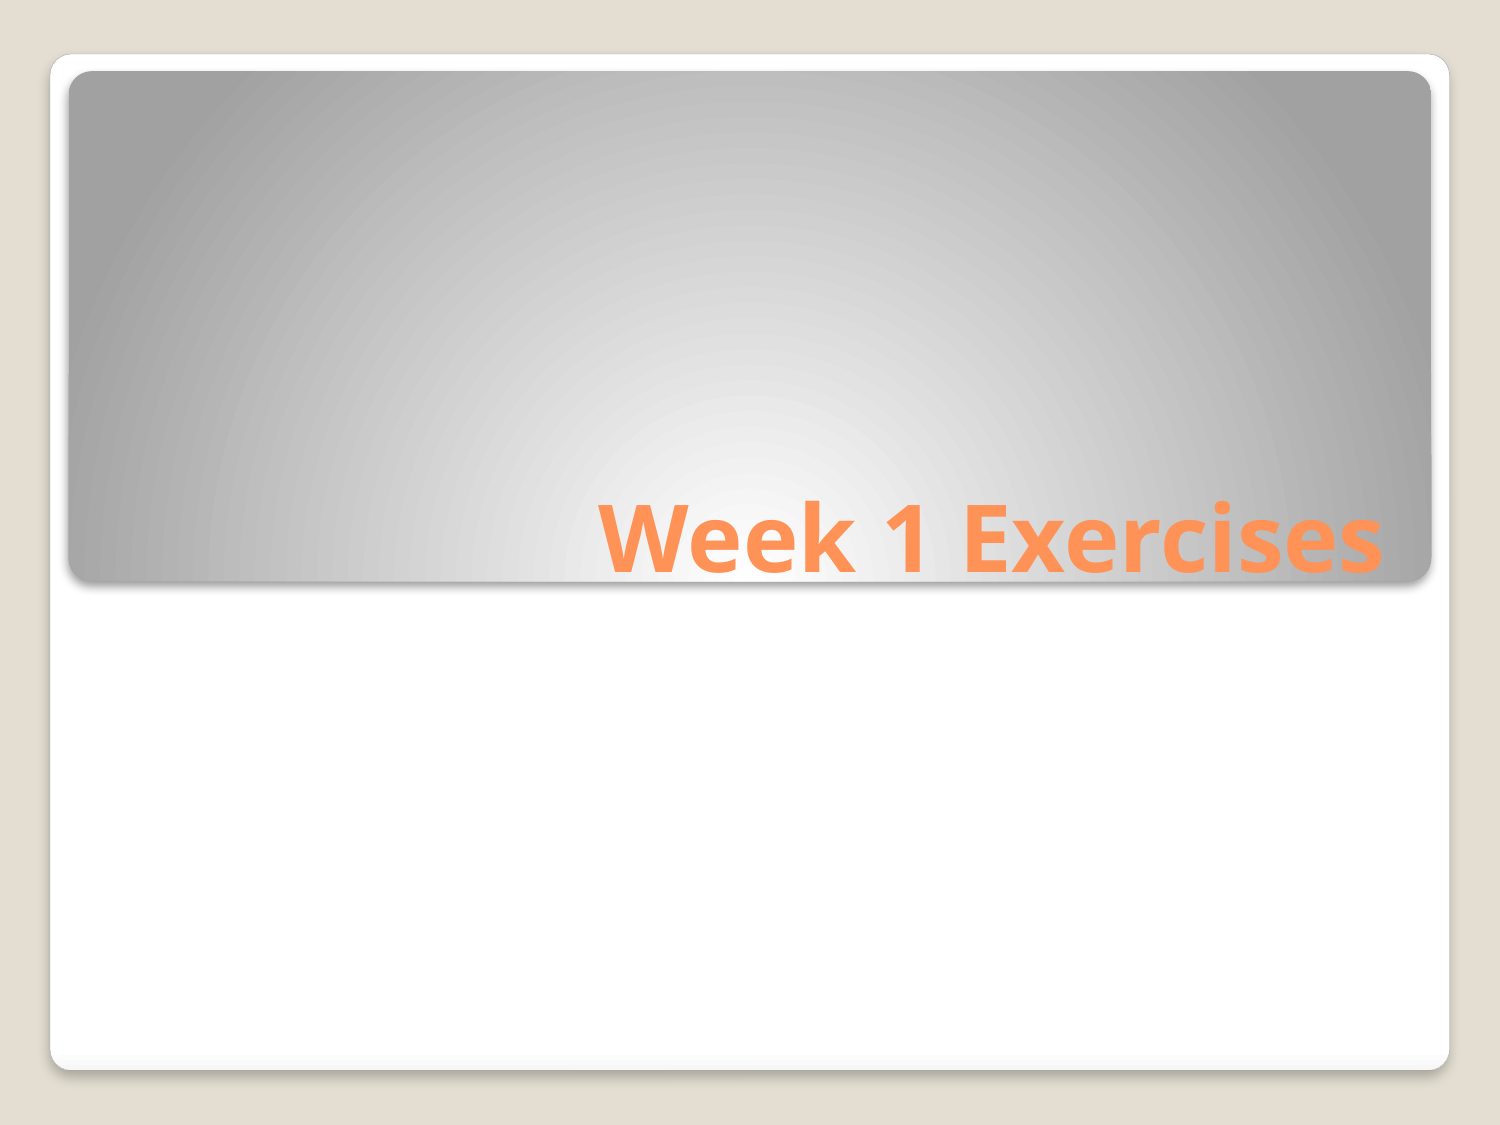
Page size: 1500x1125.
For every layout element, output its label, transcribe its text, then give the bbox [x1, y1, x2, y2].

title Week 1 Exercises [118, 298, 1394, 599]
